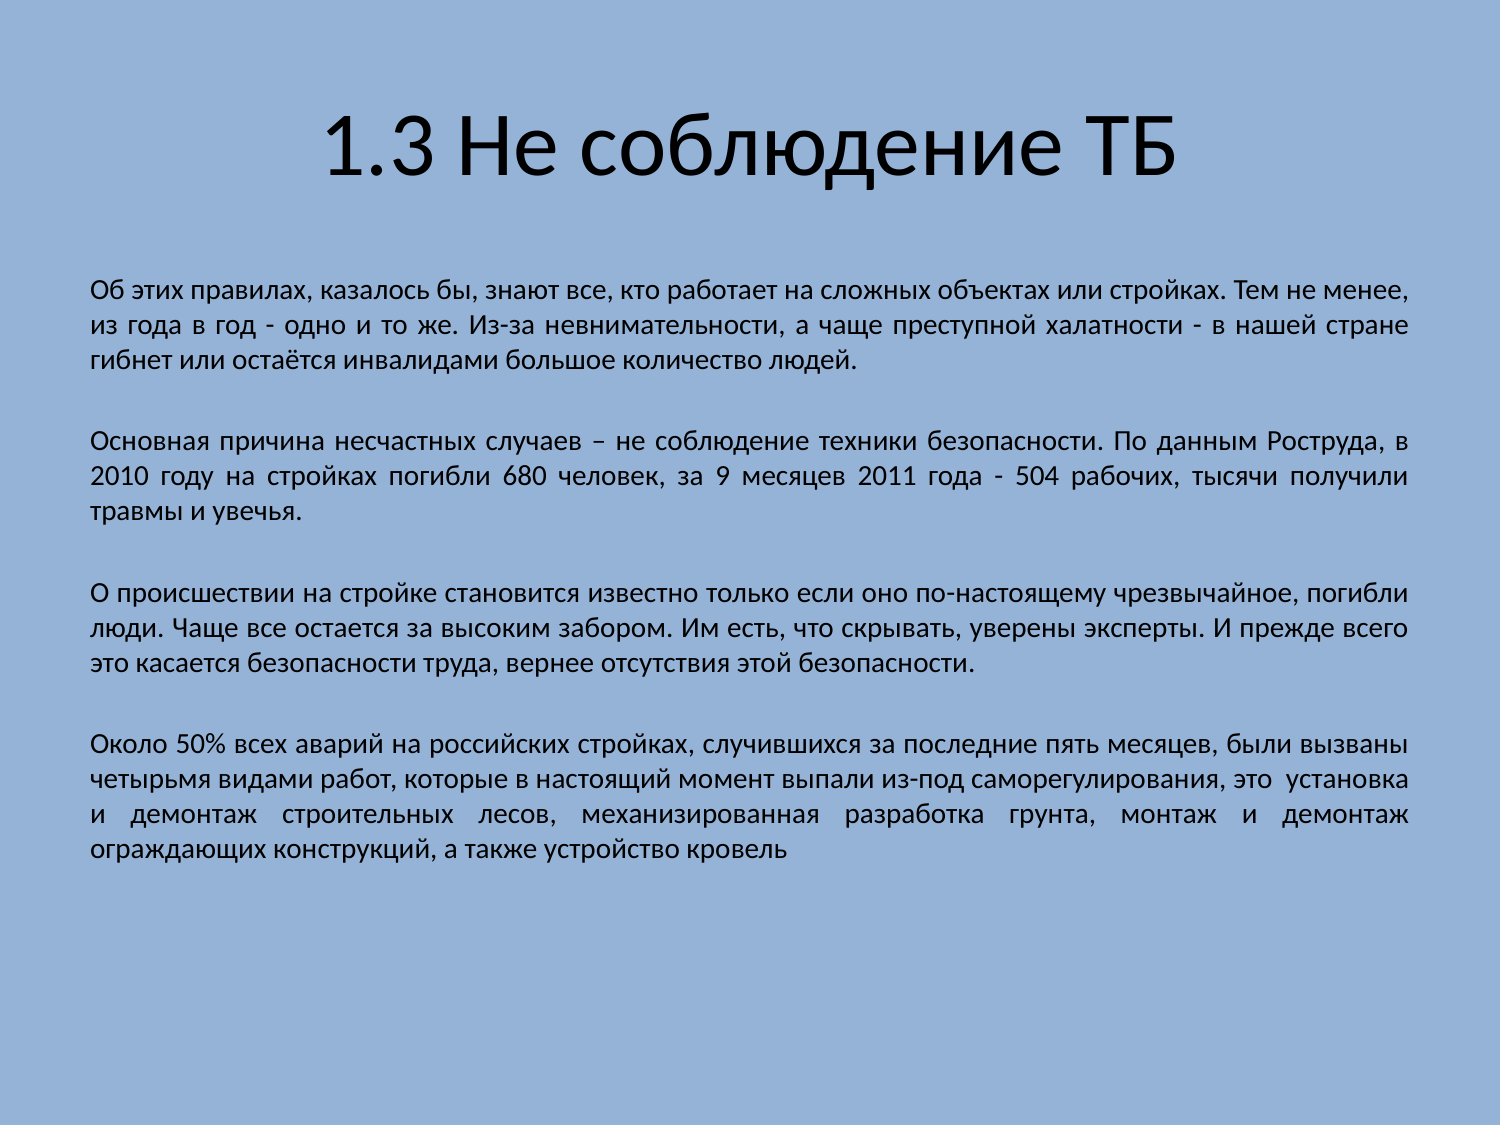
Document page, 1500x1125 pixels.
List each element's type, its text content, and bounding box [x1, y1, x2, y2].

list Об этих правилах, казалось бы, знают все, кто работает на сложных объектах или стройках. Тем не менее, из года в год - одно и то же. Из-за невнимательности, а чаще преступной халатности - в нашей стране гибнет или остаётся инвалидами большое количество людей. Основная причина несчастных случаев – не соблюдение техники безопасности. По данным Роструда, в 2010 году на стройках погибли 680 человек, за 9 месяцев 2011 года - 504 рабочих, тысячи получили травмы и увечья. О происшествии на стройке становится известно только если оно по-настоящему чрезвычайное, погибли люди. Чаще все остается за высоким забором. Им есть, что скрывать, уверены эксперты. И прежде всего это касается безопасности труда, вернее отсутствия этой безопасности. Около 50% всех аварий на российских стройках, случившихся за последние пять месяцев, были вызваны четырьмя видами работ, которые в настоящий момент выпали из-под саморегулирования, это установка и демонтаж строительных лесов, механизированная разработка грунта, монтаж и демонтаж ограждающих конструкций, а также устройство кровель [75, 262, 1425, 1005]
title 1.3 Не соблюдение ТБ [75, 45, 1425, 233]
